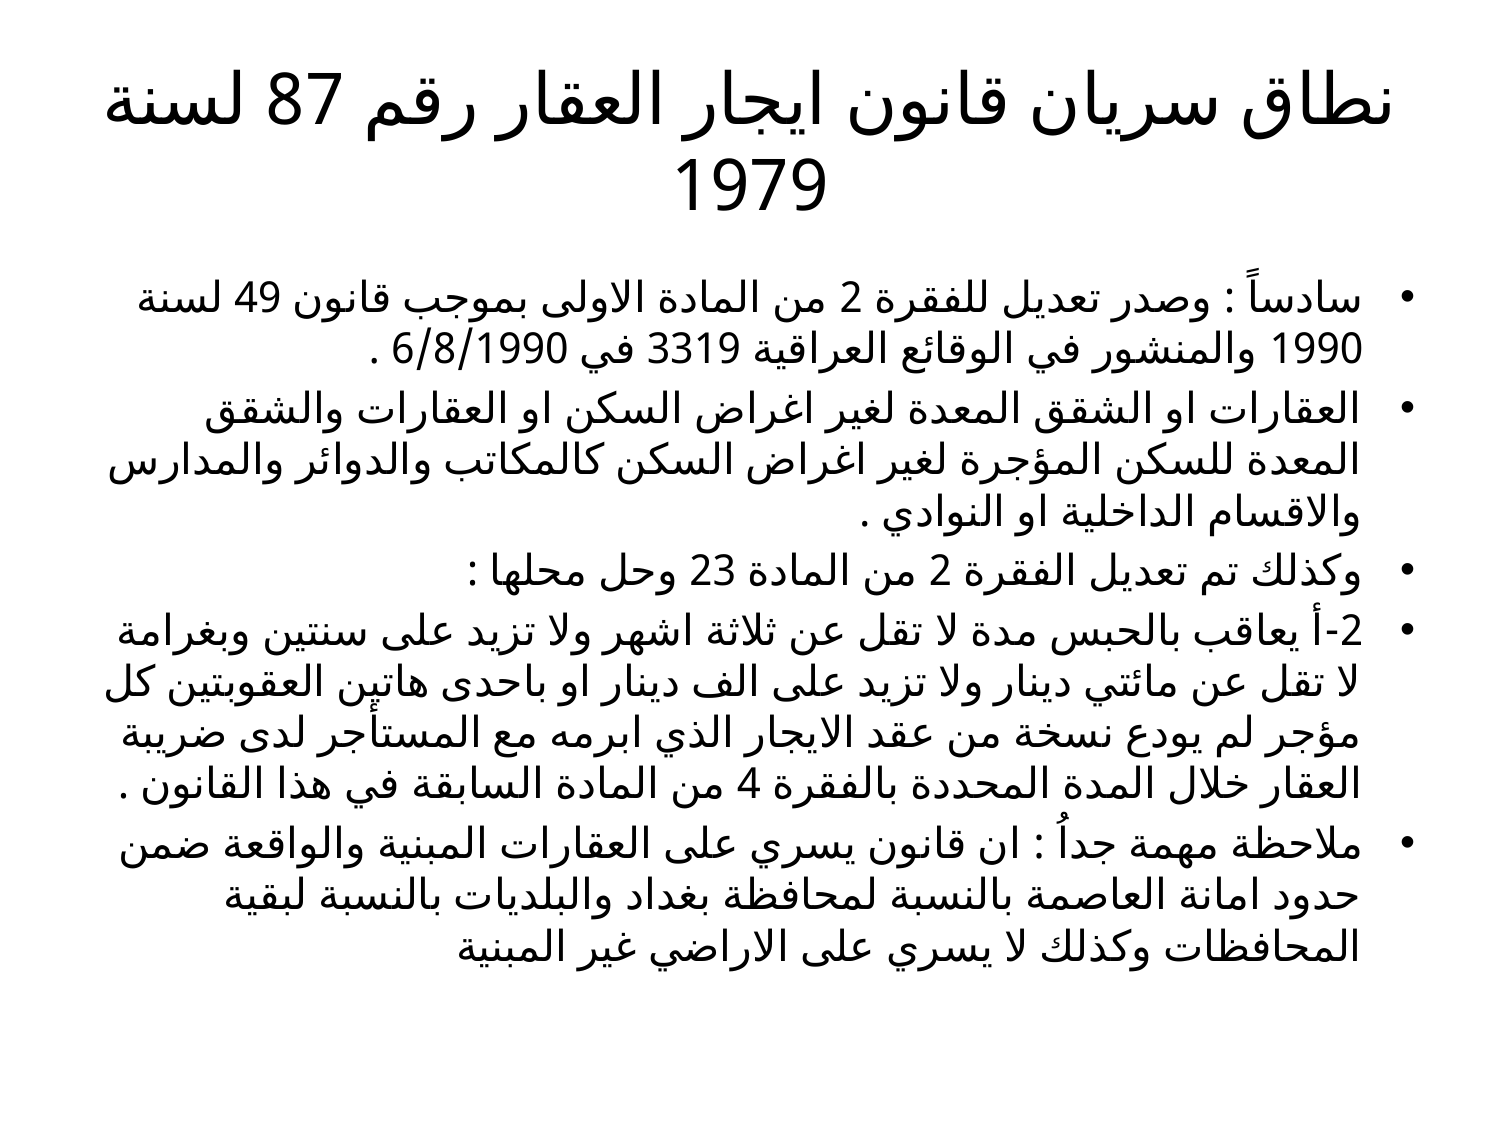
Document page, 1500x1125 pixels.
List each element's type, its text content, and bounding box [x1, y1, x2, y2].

title نطاق سريان قانون ايجار العقار رقم 87 لسنة 1979 [75, 45, 1425, 233]
list سادساً : وصدر تعديل للفقرة 2 من المادة الاولى بموجب قانون 49 لسنة 1990 والمنشور في الوقائع العراقية 3319 في 6/8/1990 . العقارات او الشقق المعدة لغير اغراض السكن او العقارات والشقق المعدة للسكن المؤجرة لغير اغراض السكن كالمكاتب والدوائر والمدارس والاقسام الداخلية او النوادي . وكذلك تم تعديل الفقرة 2 من المادة 23 وحل محلها : 2-أ يعاقب بالحبس مدة لا تقل عن ثلاثة اشهر ولا تزيد على سنتين وبغرامة لا تقل عن مائتي دينار ولا تزيد على الف دينار او باحدى هاتين العقوبتين كل مؤجر لم يودع نسخة من عقد الايجار الذي ابرمه مع المستأجر لدى ضريبة العقار خلال المدة المحددة بالفقرة 4 من المادة السابقة في هذا القانون . ملاحظة مهمة جداُ : ان قانون يسري على العقارات المبنية والواقعة ضمن حدود امانة العاصمة بالنسبة لمحافظة بغداد والبلديات بالنسبة لبقية المحافظات وكذلك لا يسري على الاراضي غير المبنية [75, 262, 1425, 1005]
